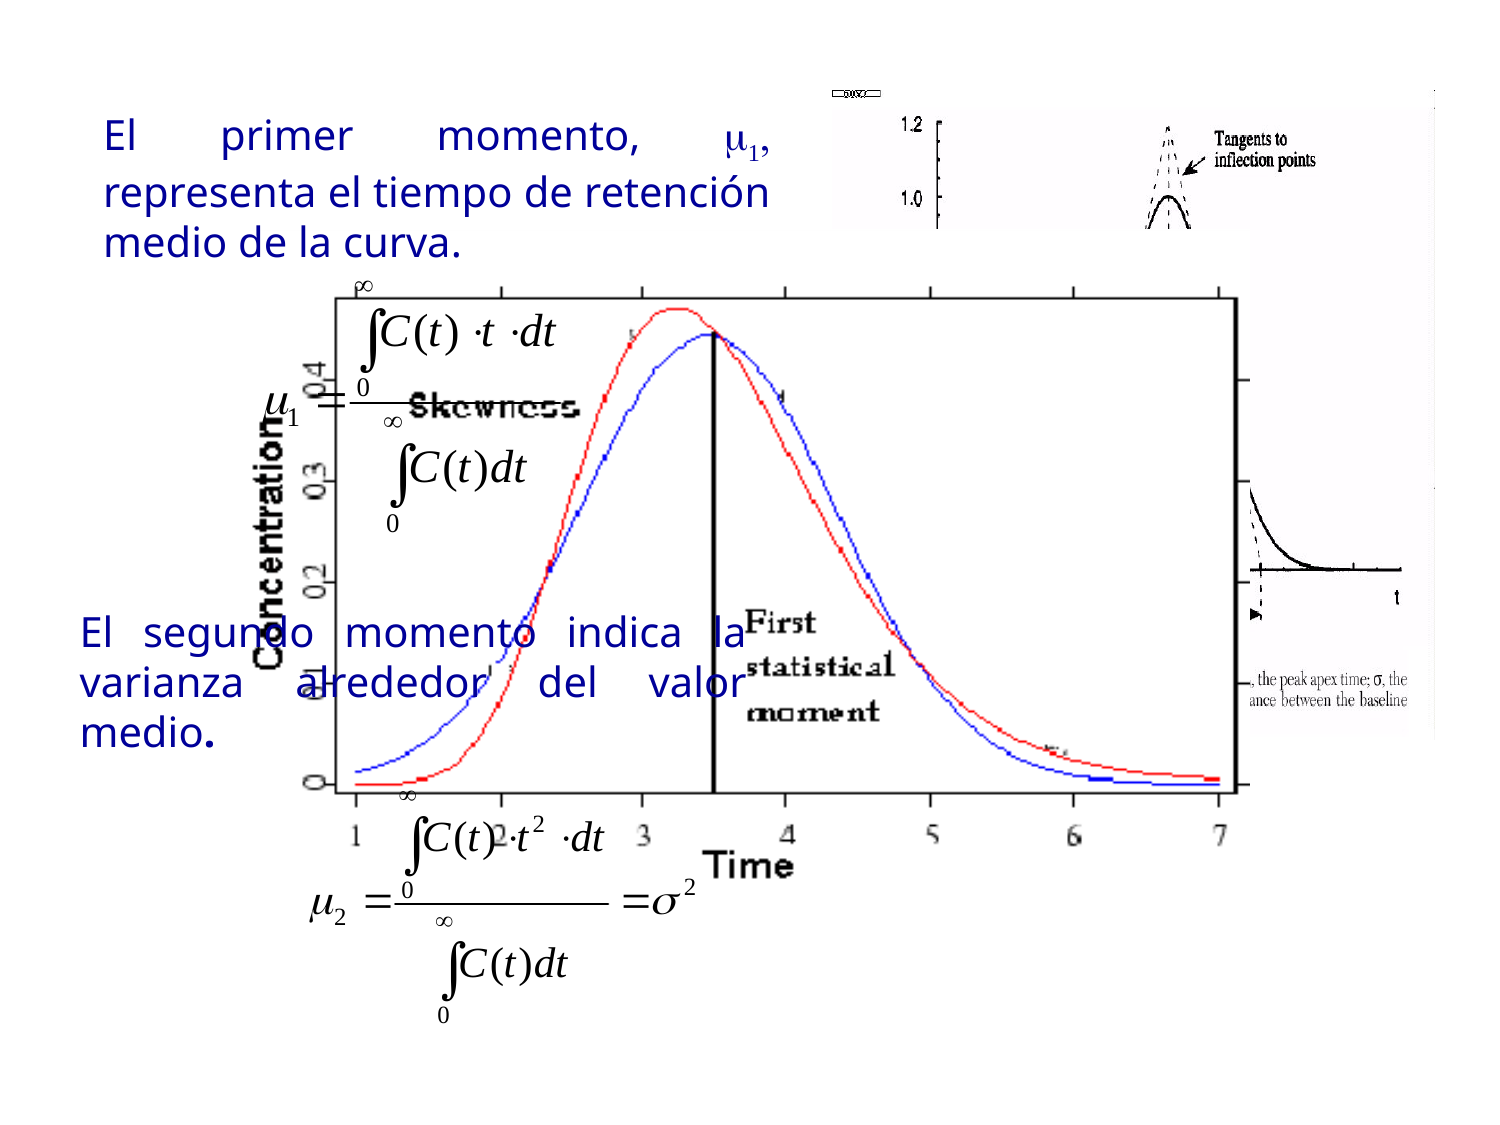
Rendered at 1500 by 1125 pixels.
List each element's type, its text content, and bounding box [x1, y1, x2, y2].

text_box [300, 774, 704, 1034]
text_box El segundo momento indica la varianza alrededor del valor medio. [64, 597, 244, 763]
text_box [249, 228, 1251, 897]
text_box El primer momento, m1, representa el tiempo de retención medio de la curva. [88, 101, 786, 274]
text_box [253, 263, 572, 543]
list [832, 89, 1436, 740]
